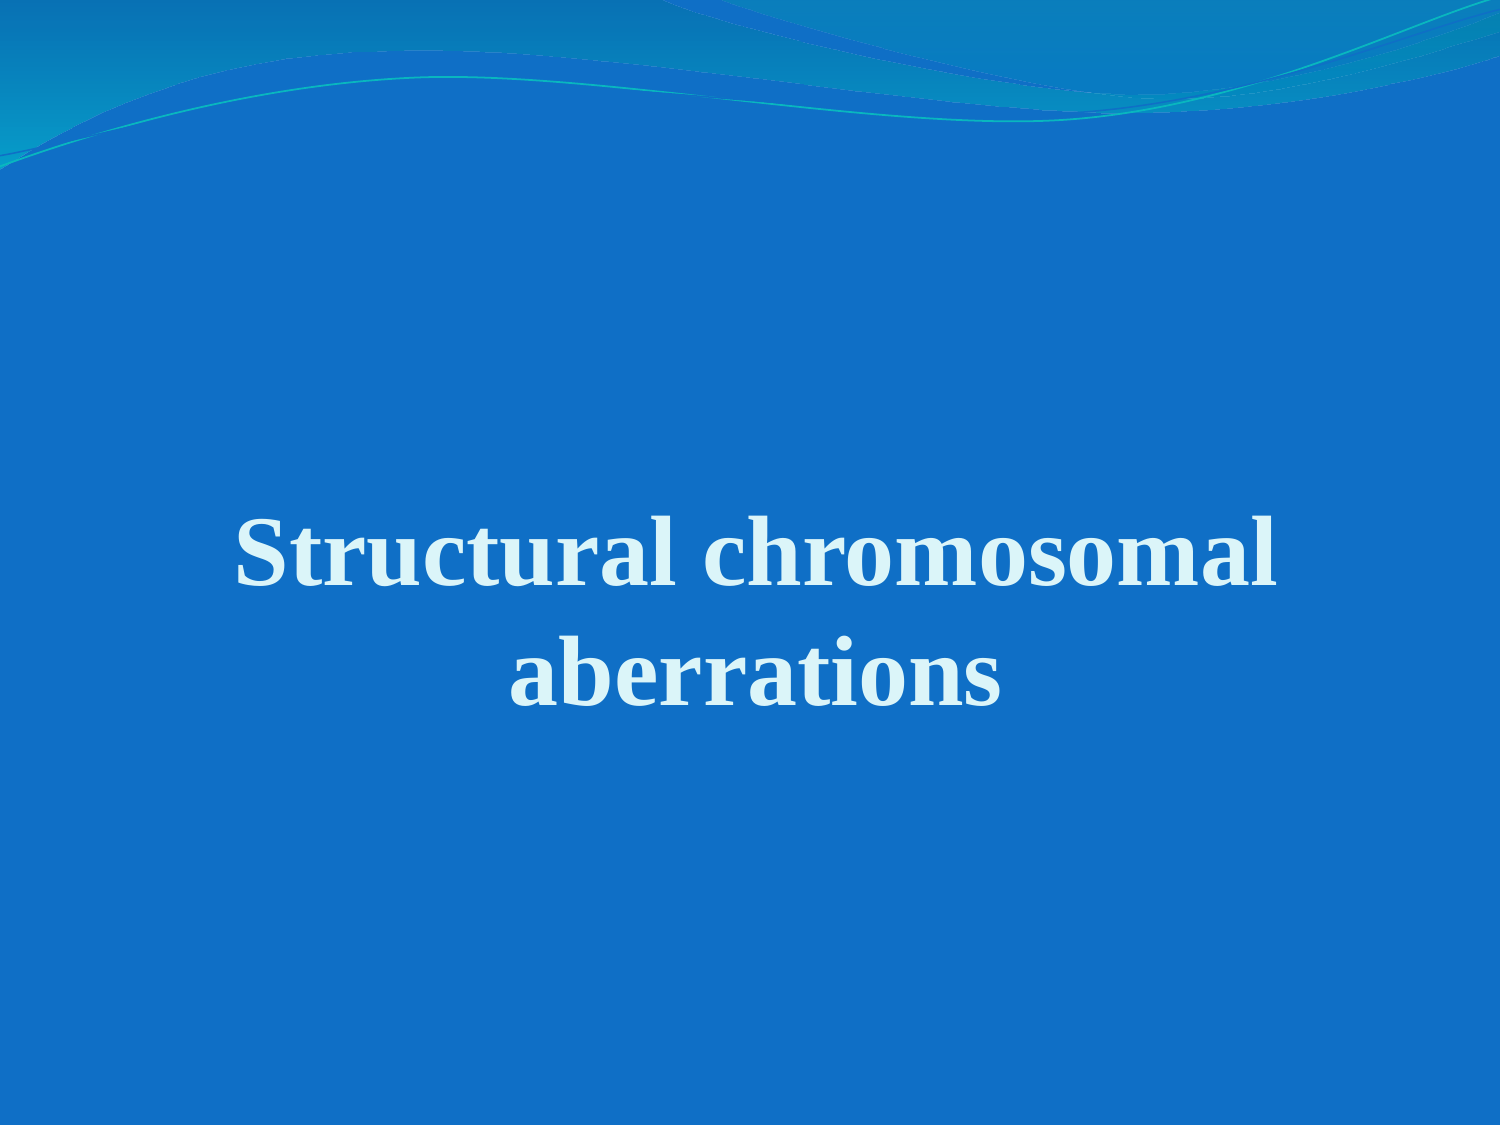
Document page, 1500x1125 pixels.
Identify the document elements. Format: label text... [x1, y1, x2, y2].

title Structural chromosomal aberrations [87, 362, 1426, 726]
